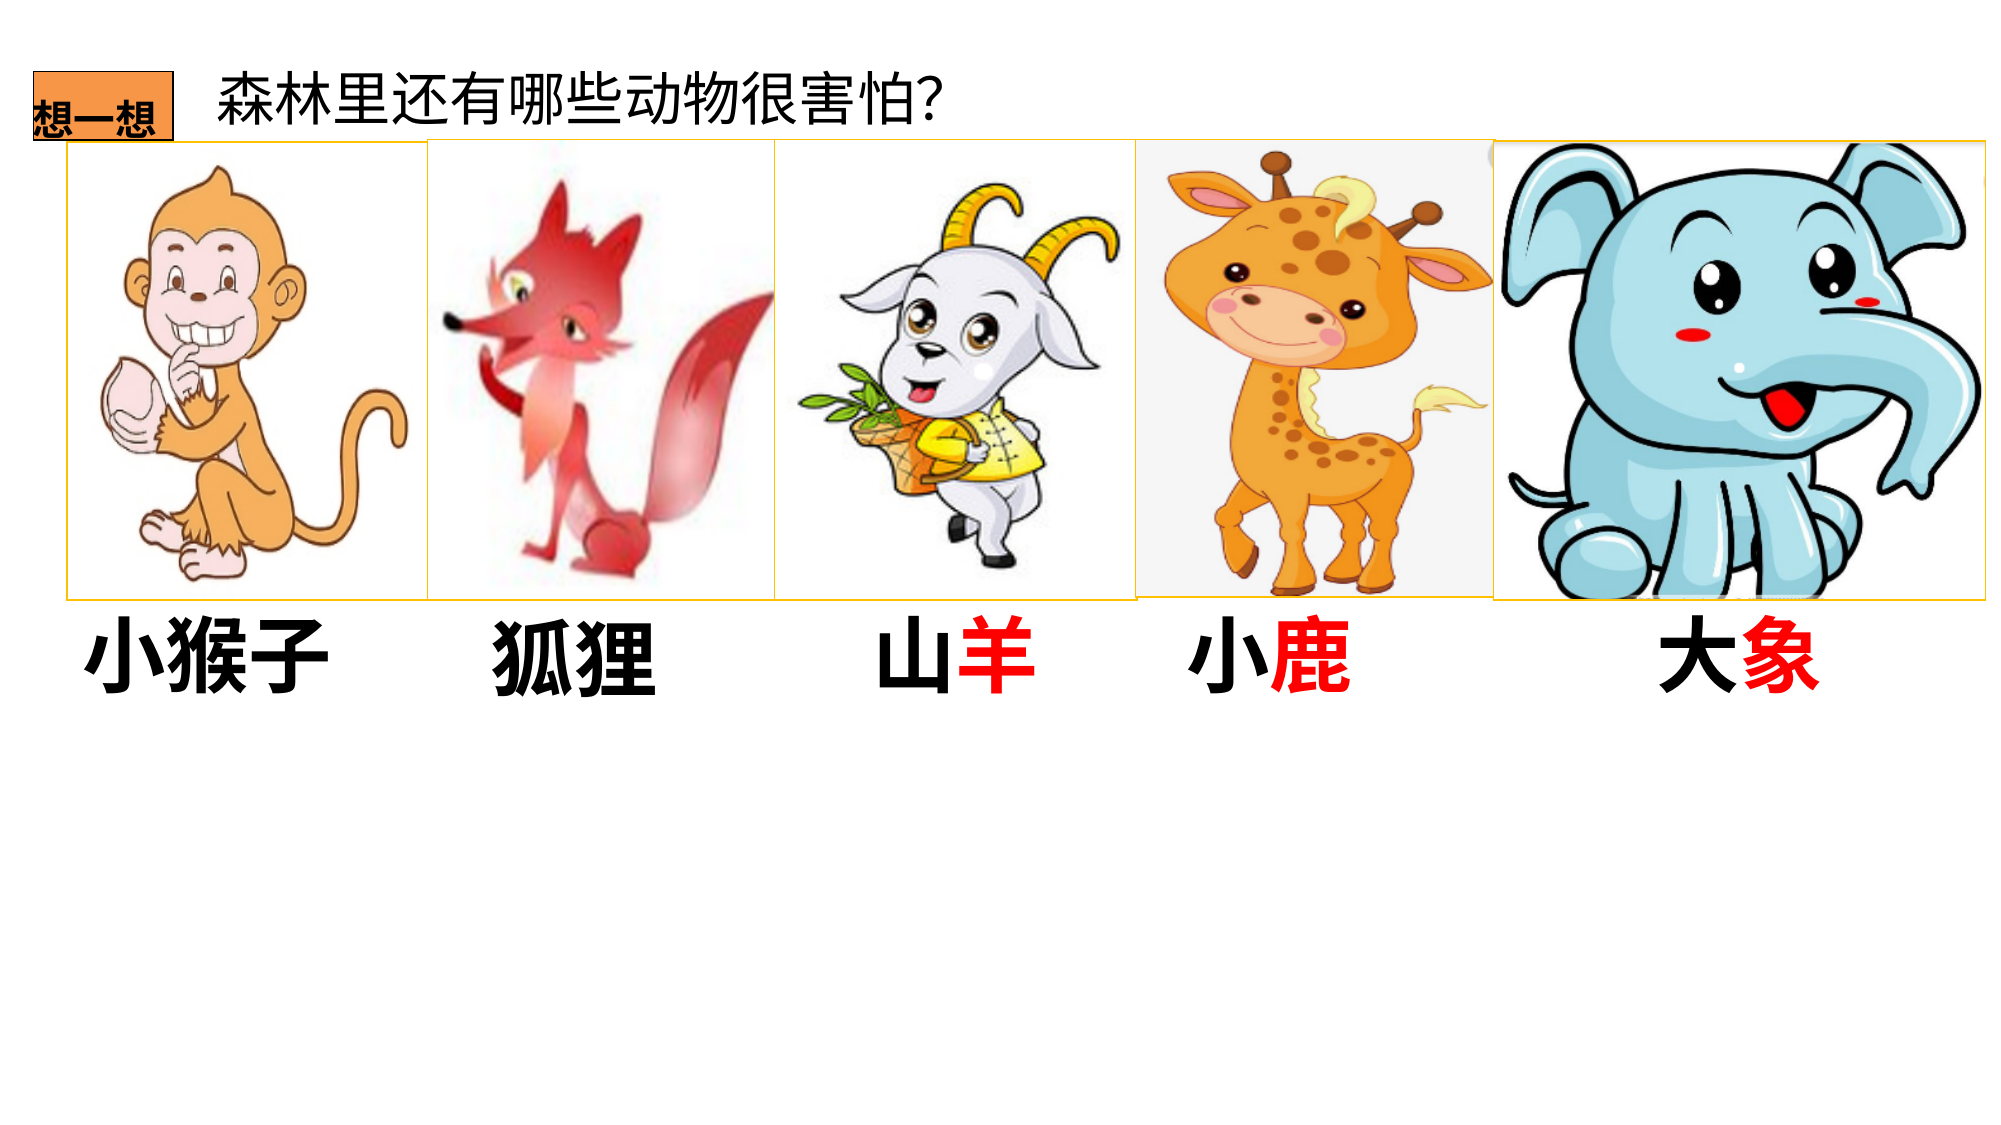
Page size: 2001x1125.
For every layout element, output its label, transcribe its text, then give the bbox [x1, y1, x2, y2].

text_box 山羊 [857, 600, 1054, 711]
text_box 小猴子 [67, 600, 350, 711]
text_box 小鹿 [1171, 596, 1368, 711]
text_box 大象 [1641, 600, 1838, 711]
text_box 森林里还有哪些动物很害怕？ [201, 54, 1035, 140]
text_box [33, 71, 173, 85]
text_box 狐狸 [475, 600, 673, 715]
picture [67, 140, 1985, 600]
text_box 想一想 [17, 85, 186, 151]
